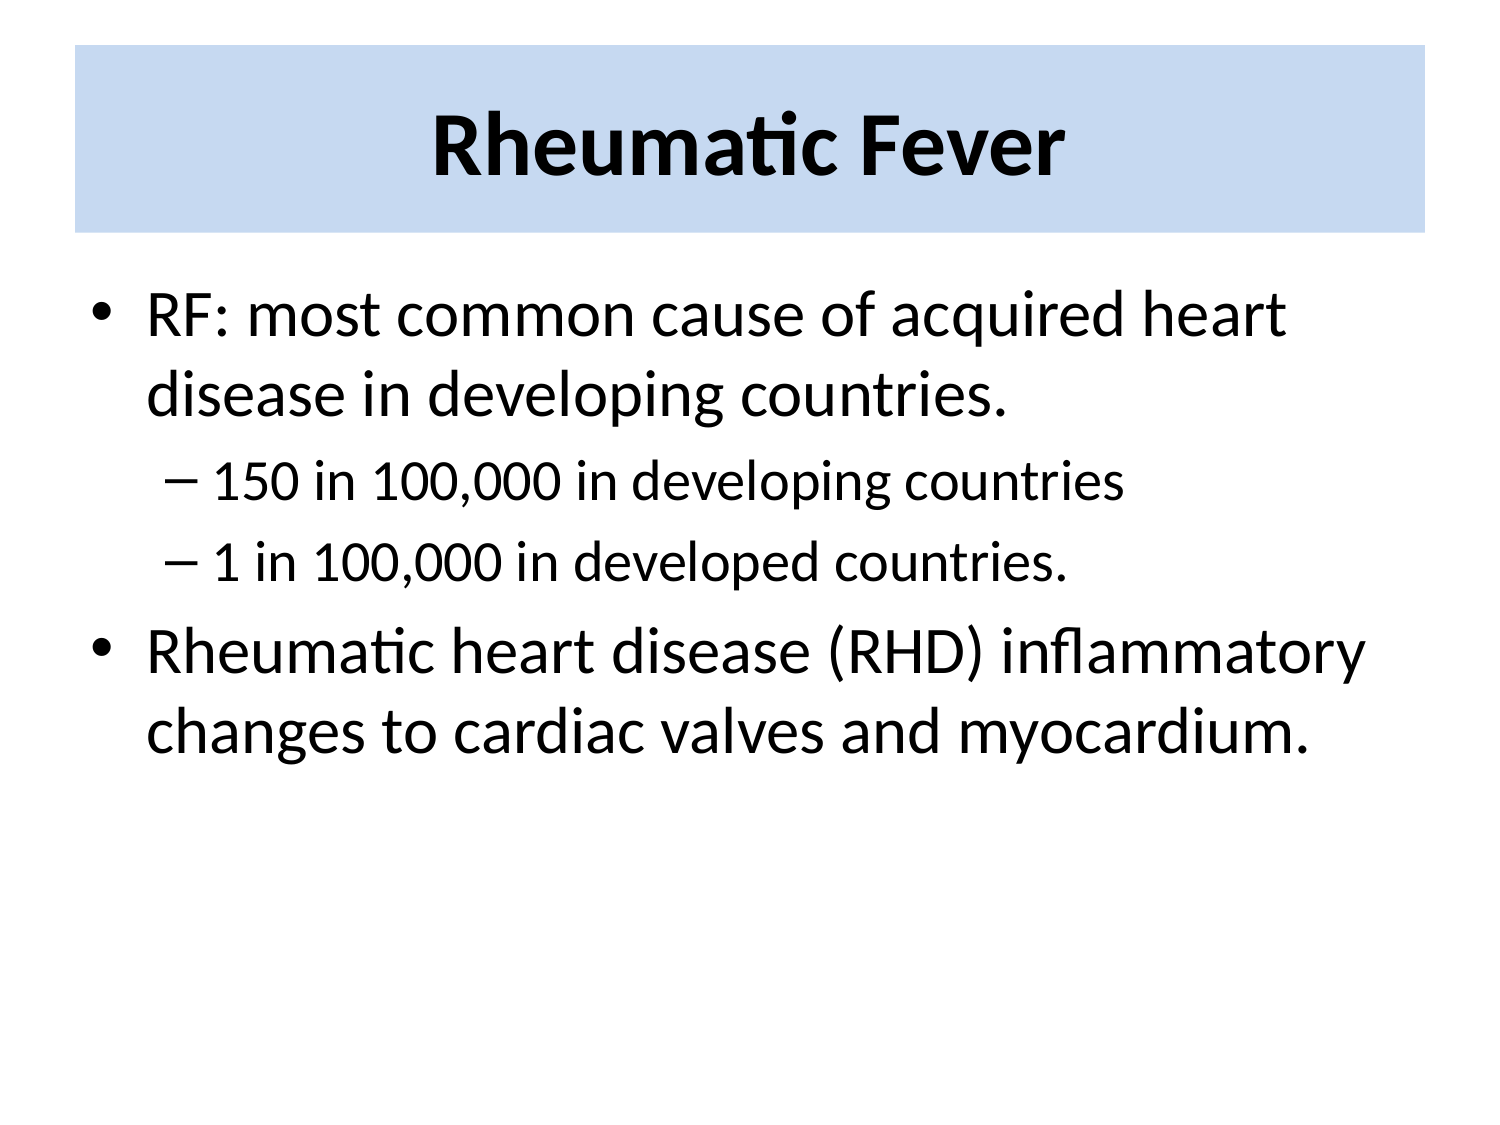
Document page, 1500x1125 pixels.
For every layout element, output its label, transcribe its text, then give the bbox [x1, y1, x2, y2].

title Rheumatic Fever [75, 45, 1425, 233]
list RF: most common cause of acquired heart disease in developing countries. 150 in 100,000 in developing countries 1 in 100,000 in developed countries. Rheumatic heart disease (RHD) inflammatory changes to cardiac valves and myocardium. [75, 262, 1425, 1005]
